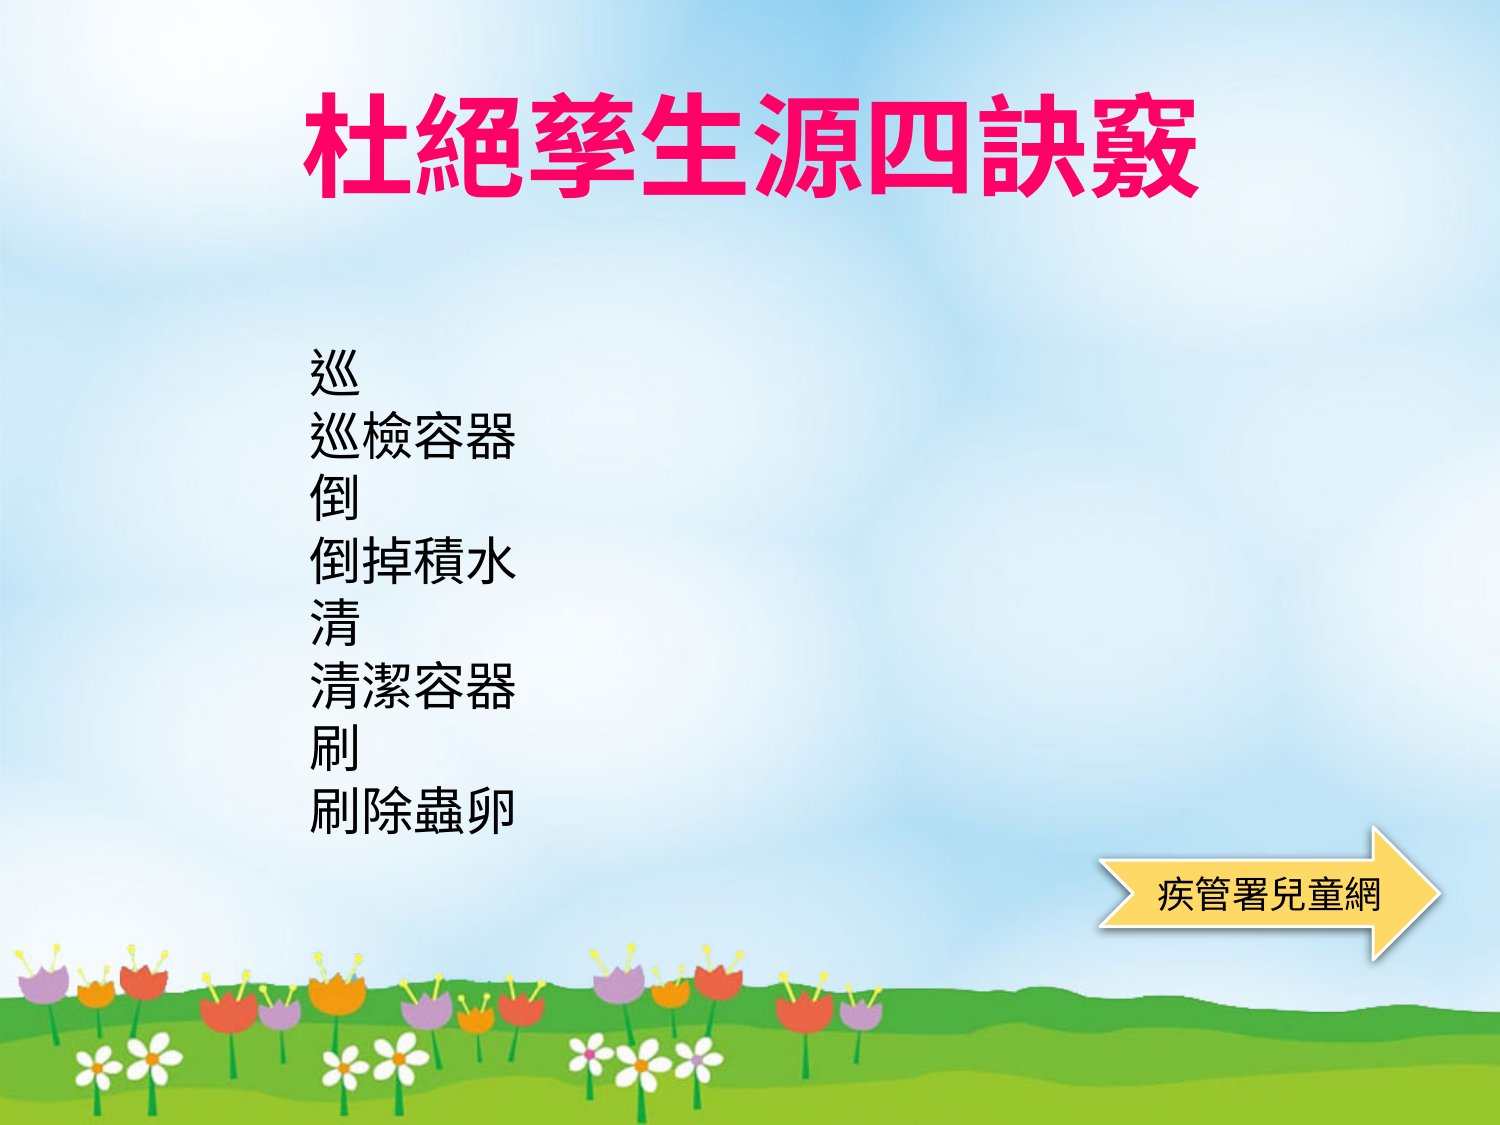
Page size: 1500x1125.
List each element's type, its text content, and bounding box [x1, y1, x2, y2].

text_box 巡 巡檢容器 倒 倒掉積水 清 清潔容器 刷 刷除蟲卵 [294, 333, 1255, 848]
picture [0, 0, 1500, 1125]
text_box 疾管署兒童網 [1099, 826, 1440, 960]
text_box 杜絕孳生源四訣竅 [248, 68, 1255, 219]
